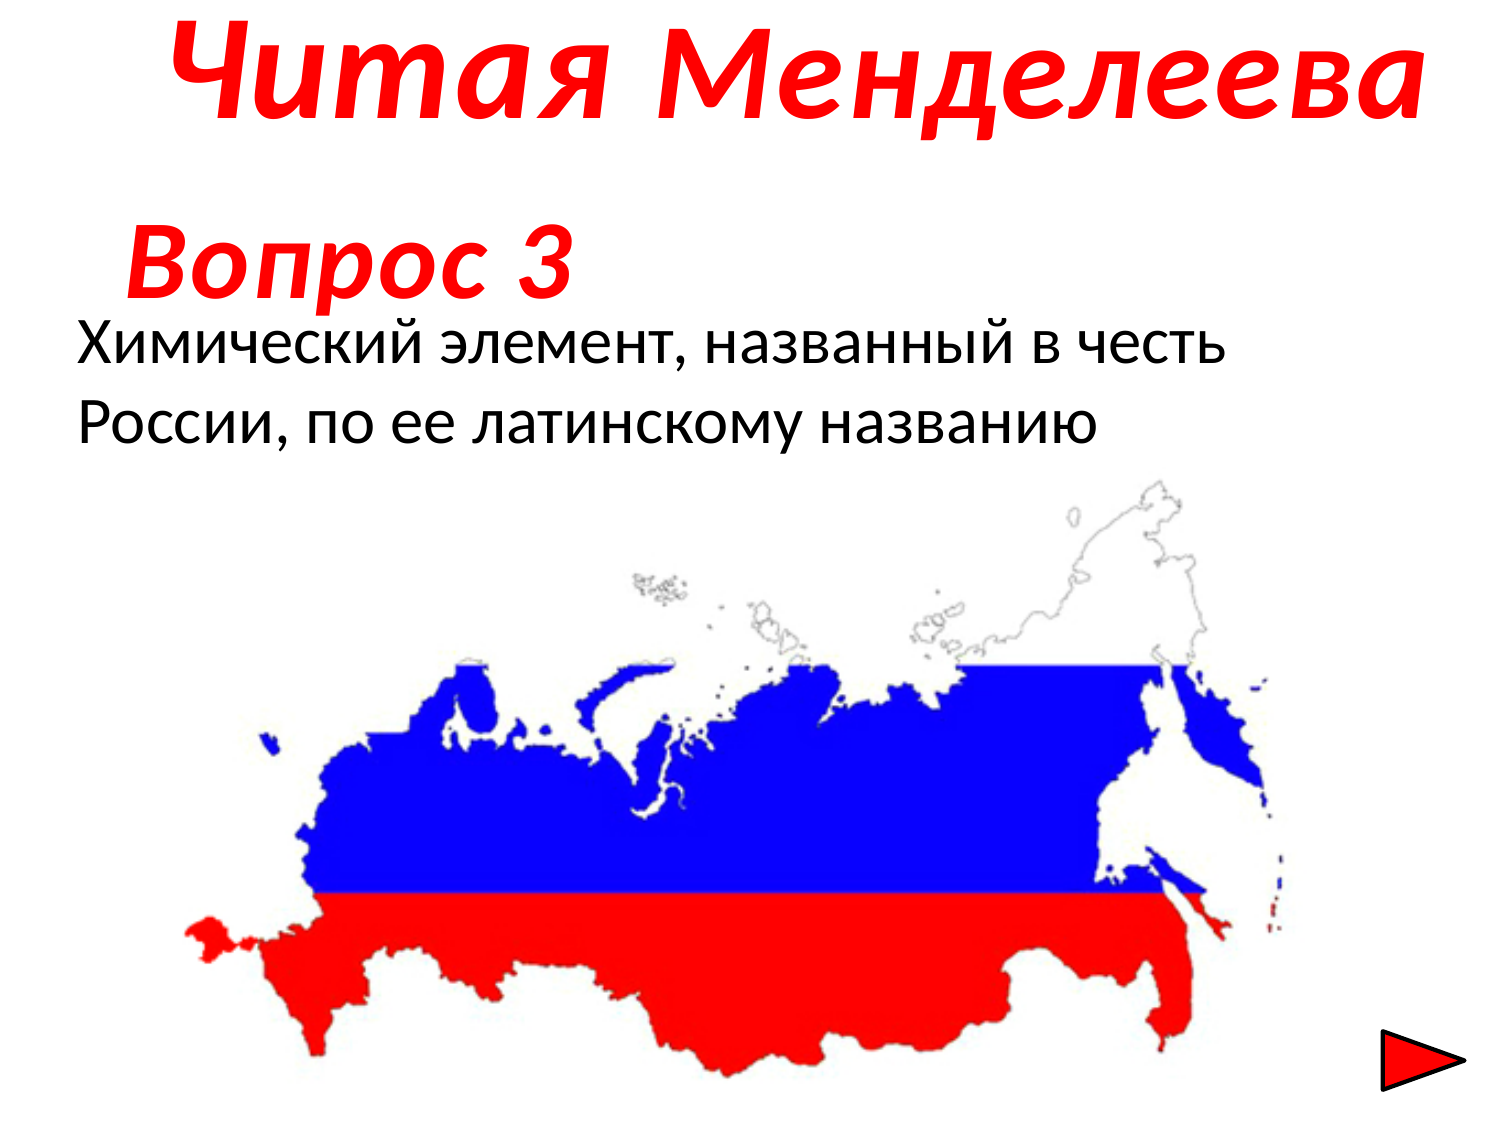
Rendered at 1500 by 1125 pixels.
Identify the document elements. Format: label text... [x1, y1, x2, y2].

text_box Химический элемент, названный в честь России, по ее латинскому названию [62, 289, 1357, 465]
text_box [1380, 1029, 1467, 1092]
picture [178, 466, 1325, 1125]
text_box Читая Менделеева Вопрос 3 [35, 28, 1500, 270]
